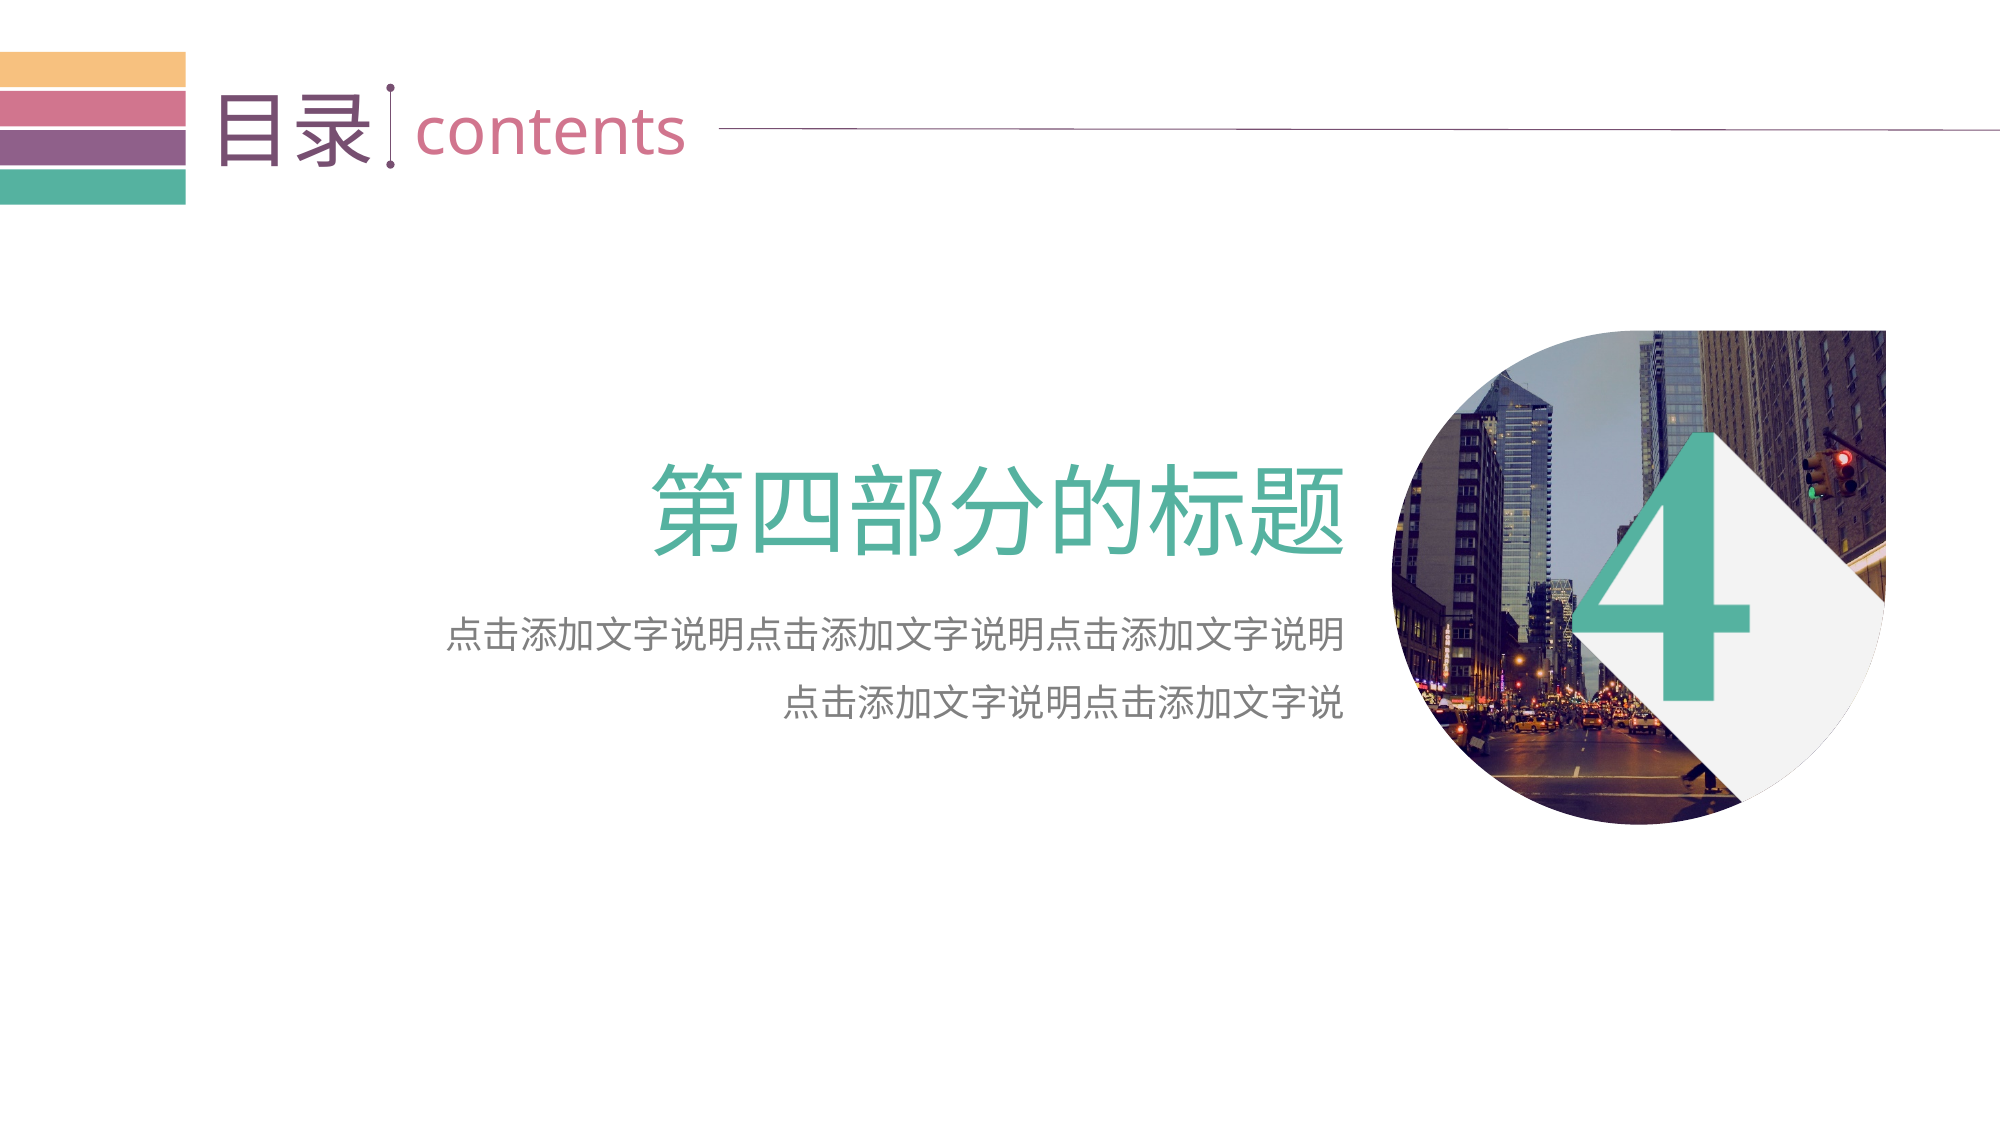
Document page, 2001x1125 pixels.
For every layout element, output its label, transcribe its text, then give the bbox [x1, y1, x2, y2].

text_box 点击添加文字说明点击添加文字说明点击添加文字说明点击添加文字说明点击添加文字说 [419, 581, 1360, 731]
text_box 第四部分的标题 [625, 441, 1363, 576]
text_box contents [399, 80, 741, 176]
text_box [0, 51, 186, 205]
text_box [1391, 330, 1886, 825]
text_box 目录 [186, 70, 398, 185]
